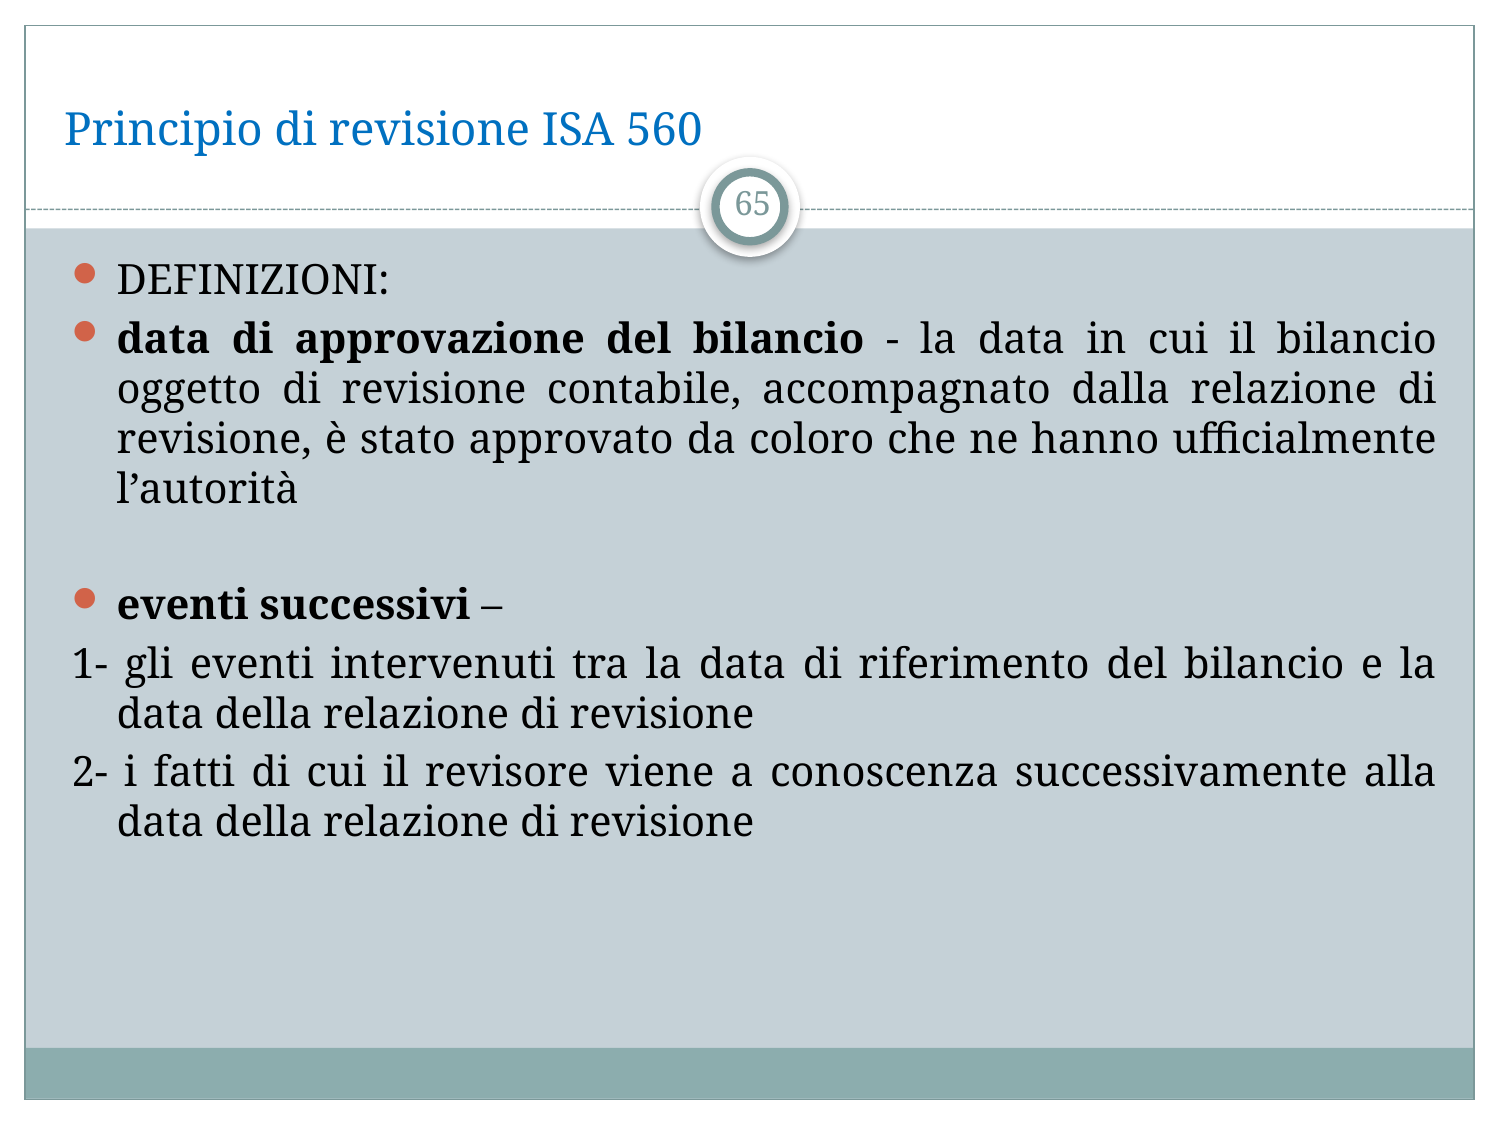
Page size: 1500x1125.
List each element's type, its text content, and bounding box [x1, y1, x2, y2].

list DEFINIZIONI: data di approvazione del bilancio - la data in cui il bilancio oggetto di revisione contabile, accompagnato dalla relazione di revisione, è stato approvato da coloro che ne hanno ufficialmente l’autorità eventi successivi – 1- gli eventi intervenuti tra la data di riferimento del bilancio e la data della relazione di revisione 2- i fatti di cui il revisore viene a conoscenza successivamente alla data della relazione di revisione [56, 245, 1452, 996]
title Principio di revisione ISA 560 [49, 37, 1450, 162]
slide_number 65 [715, 168, 791, 241]
